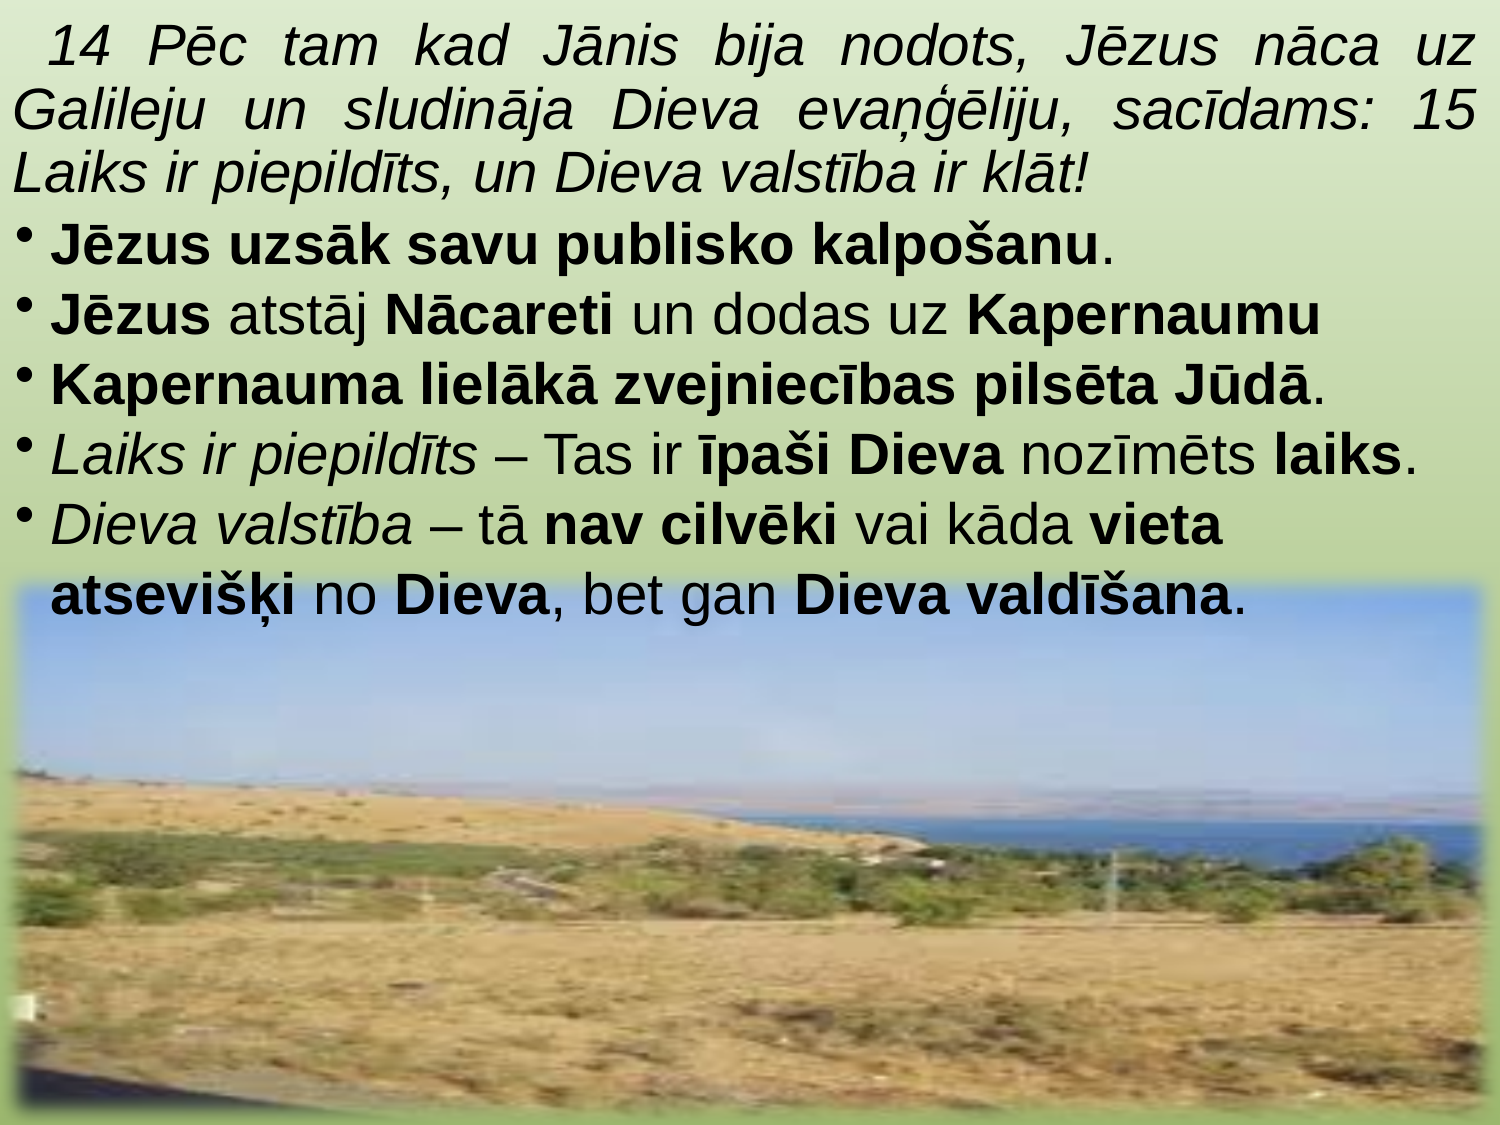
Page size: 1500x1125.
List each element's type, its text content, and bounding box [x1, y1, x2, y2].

text_box Jēzus uzsāk savu publisko kalpošanu. Jēzus atstāj Nācareti un dodas uz Kapernaumu Kapernauma lielākā zvejniecības pilsēta Jūdā. Laiks ir piepildīts – Tas ir īpaši Dieva nozīmēts laiks. Dieva valstība – tā nav cilvēki vai kāda vieta atsevišķi no Dieva, bet gan Dieva valdīšana. [0, 199, 1500, 566]
picture [0, 567, 1500, 1125]
list 14 Pēc tam kad Jānis bija nodots, Jēzus nāca uz Galileju un sludināja Dieva evaņģēliju, sacīdams: 15 Laiks ir piepildīts, un Dieva valstība ir klāt! . [0, 0, 1495, 178]
